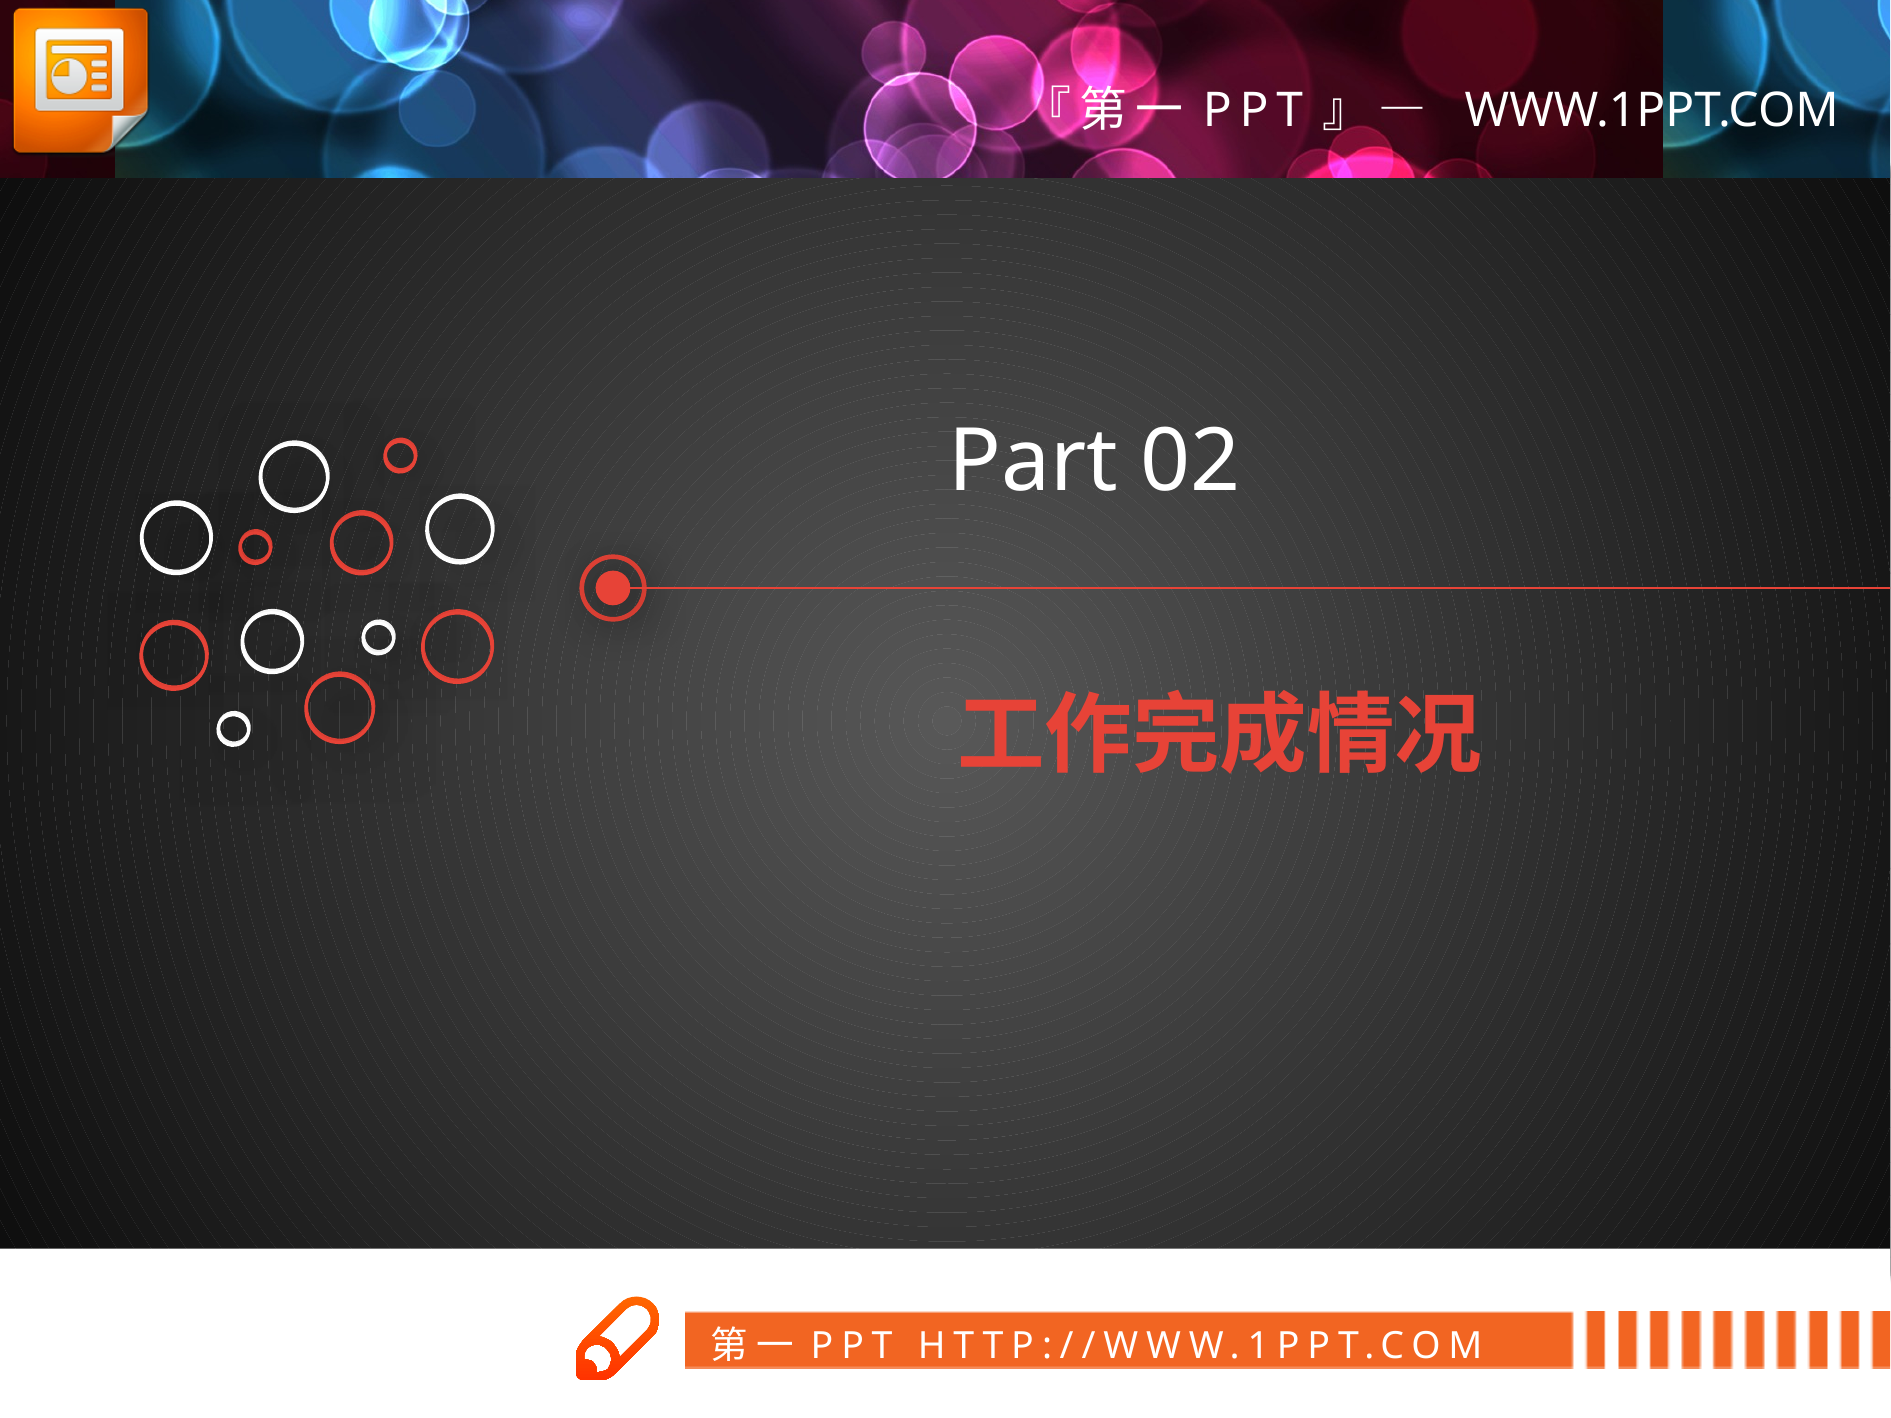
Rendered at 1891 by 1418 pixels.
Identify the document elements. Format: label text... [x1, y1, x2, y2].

picture [0, 0, 1891, 178]
text_box Part 02 [933, 395, 1256, 516]
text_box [140, 441, 493, 746]
text_box 工作完成情况 [942, 670, 1498, 790]
picture [685, 1311, 1891, 1369]
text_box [581, 556, 645, 620]
